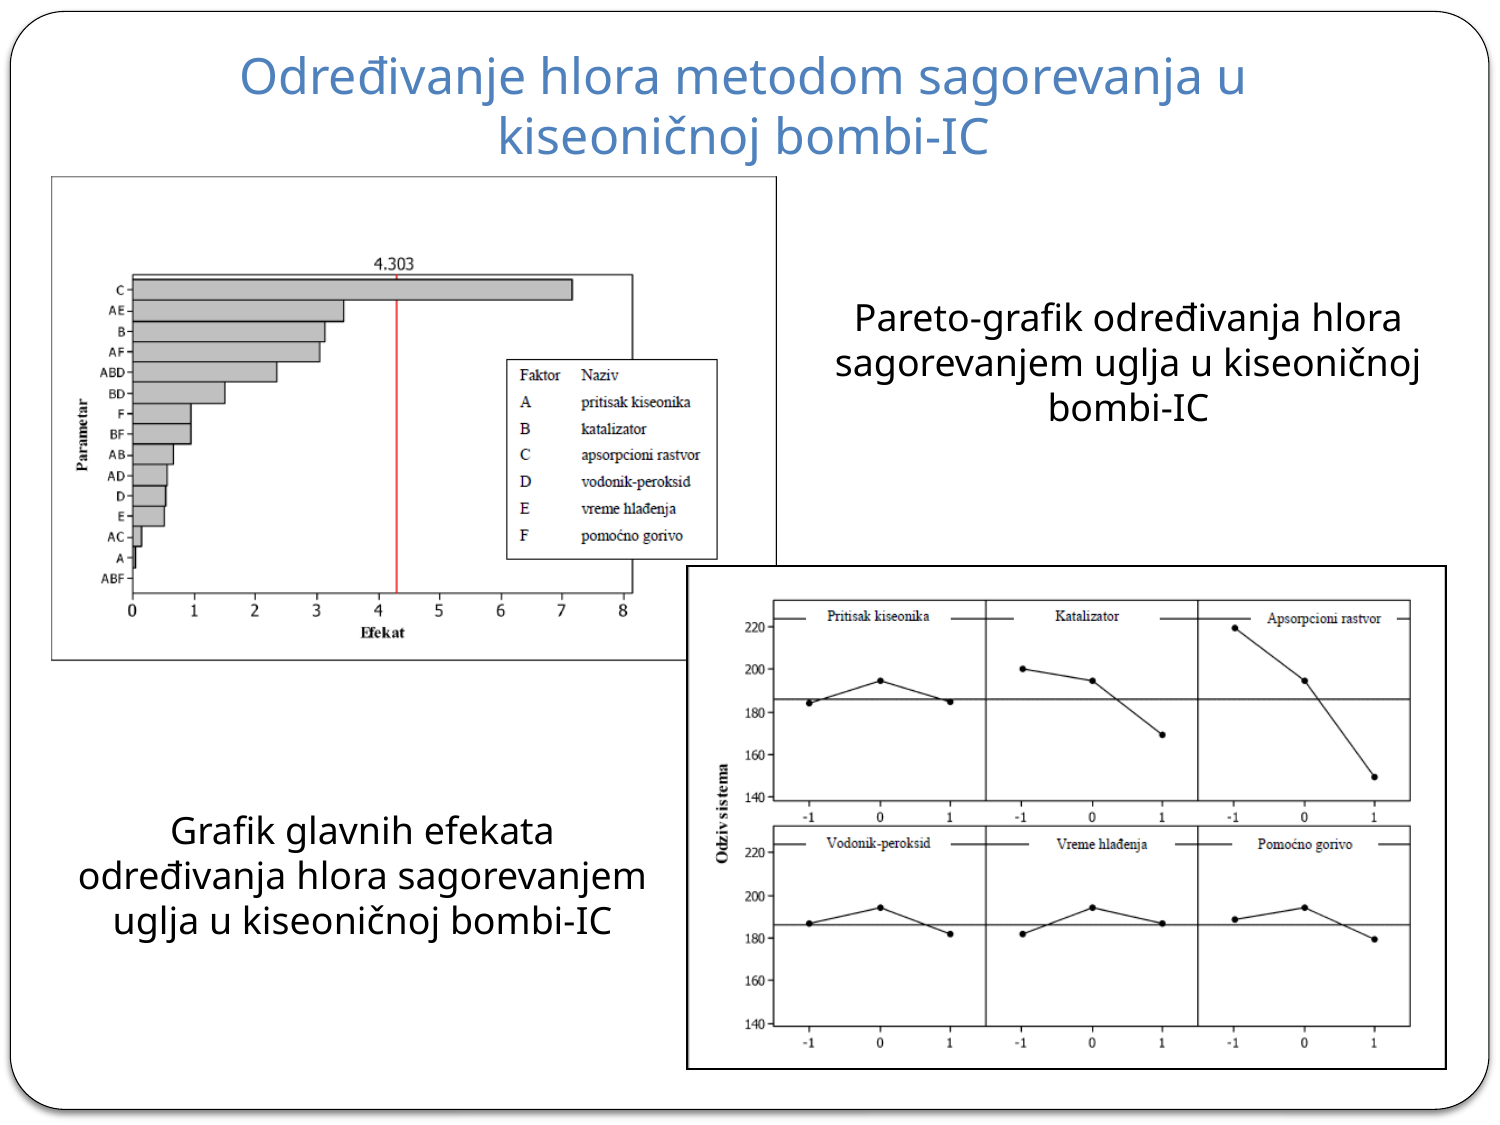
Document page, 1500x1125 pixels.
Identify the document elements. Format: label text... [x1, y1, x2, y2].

picture [49, 174, 1446, 1069]
text_box Pareto-grafik određivanja hlora sagorevanjem uglja u kiseoničnoj bombi-IC [781, 286, 1478, 436]
text_box Određivanje hlora metodom sagorevanja u kiseoničnoj bombi-IC [200, 37, 1288, 173]
text_box Grafik glavnih efekata određivanja hlora sagorevanjem uglja u kiseoničnoj bombi-IC [50, 799, 675, 950]
